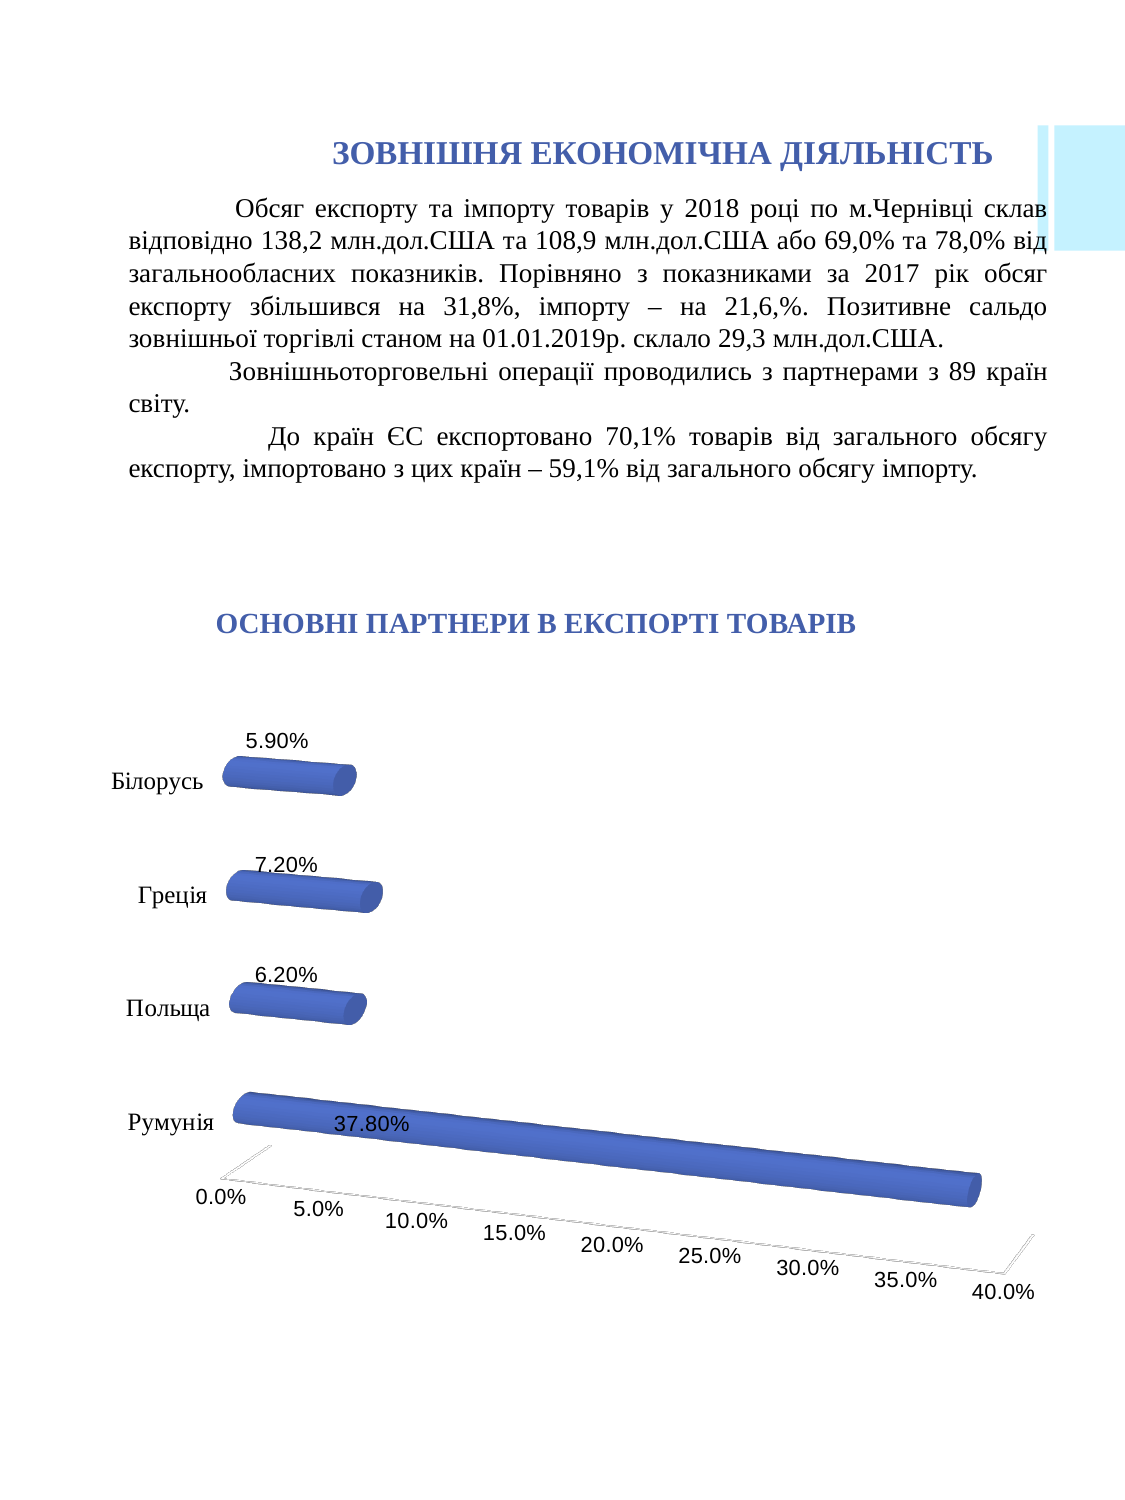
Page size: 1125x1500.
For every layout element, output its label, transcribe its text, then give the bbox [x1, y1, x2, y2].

text_box ЗОВНІШНЯ ЕКОНОМІЧНА ДІЯЛЬНІСТЬ [113, 123, 1063, 182]
text_box ОСНОВНІ ПАРТНЕРИ В ЕКСПОРТІ ТОВАРІВ [119, 596, 953, 690]
chart [53, 690, 1107, 1318]
text_box Обсяг експорту та імпорту товарів у 2018 році по м.Чернівці склав відповідно 138,2 млн.дол.США та 108,9 млн.дол.США або 69,0% та 78,0% від загальнообласних показників. Порівняно з показниками за 2017 рік обсяг експорту збільшився на 31,8%, імпорту – на 21,6,%. Позитивне сальдо зовнішньої торгівлі станом на 01.01.2019р. склало 29,3 млн.дол.США. Зовнішньоторговельні операції проводились з партнерами з 89 країн світу. До країн ЄС експортовано 70,1% товарів від загального обсягу експорту, імпортовано з цих країн – 59,1% від загального обсягу імпорту. [113, 182, 1063, 538]
